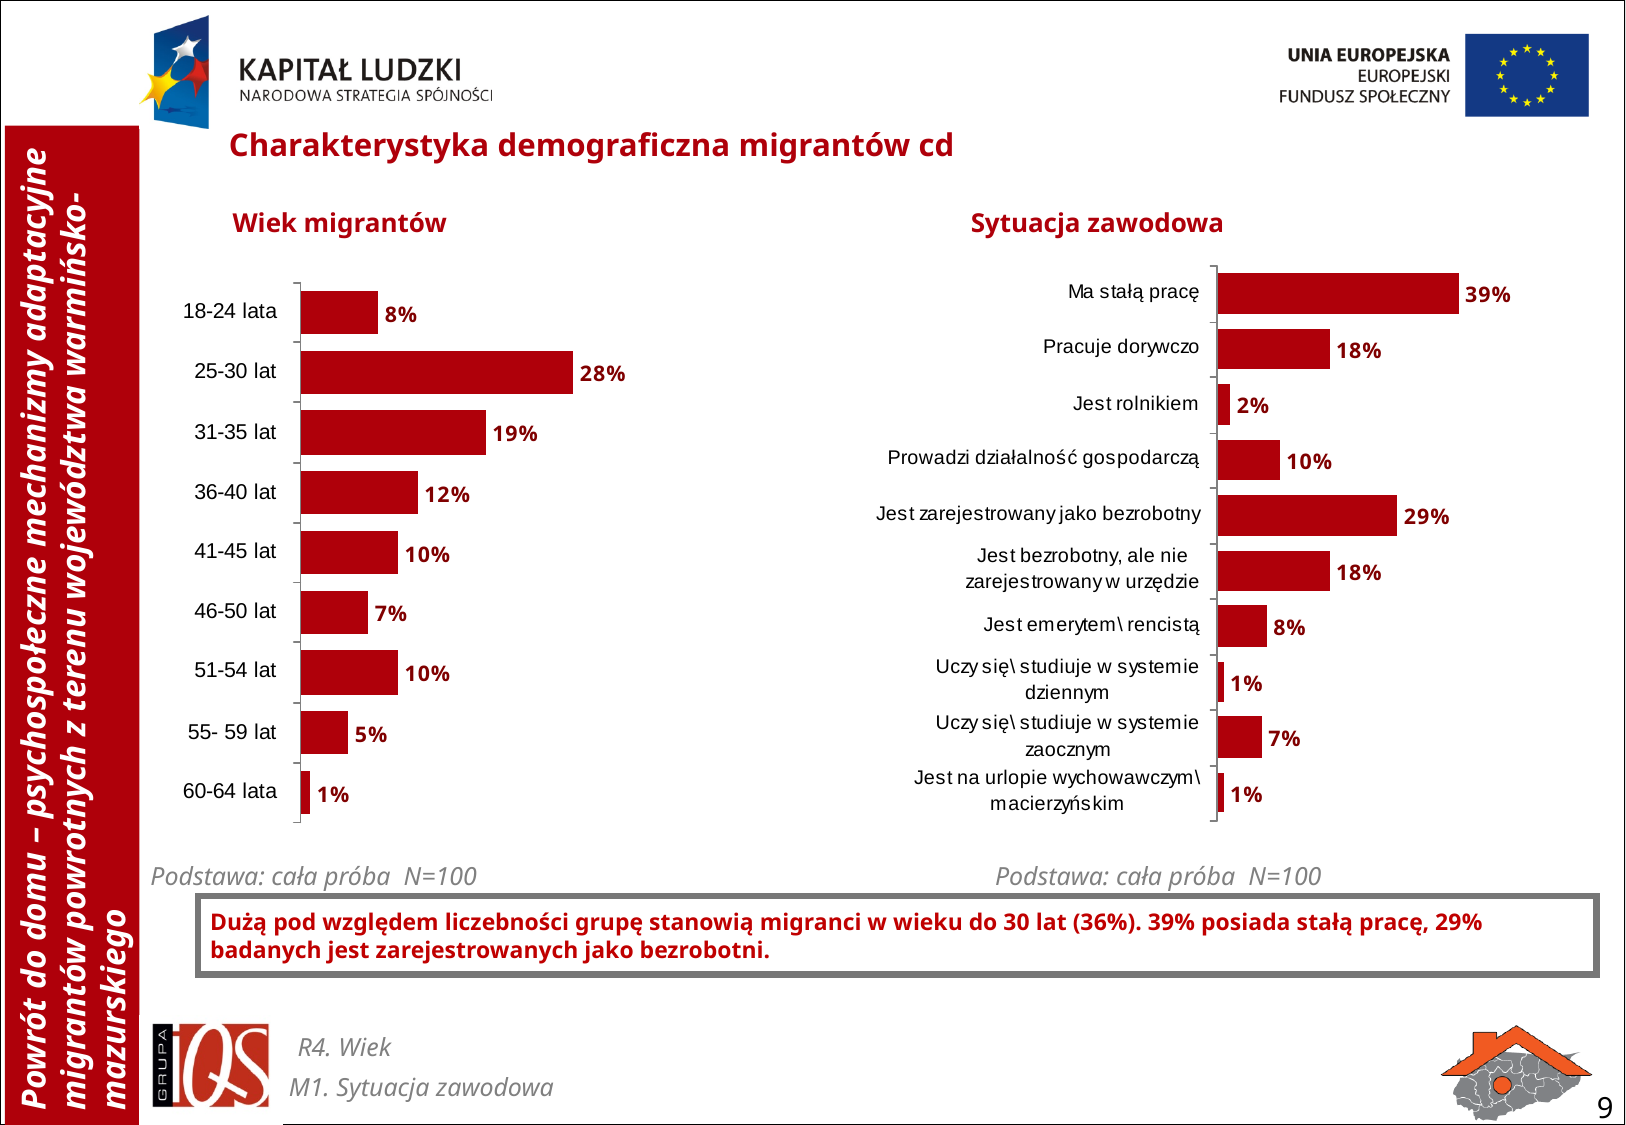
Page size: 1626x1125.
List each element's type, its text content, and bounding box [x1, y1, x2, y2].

slide_number 9 [1249, 1082, 1625, 1125]
text_box Sytuacja zawodowa [964, 205, 1575, 238]
text_box Dużą pod względem liczebności grupę stanowią migranci w wieku do 30 lat (36%). 39% posiada stałą pracę, 29% badanych jest zarejestrowanych jako bezrobotni. [198, 896, 1597, 975]
text_box Podstawa: cała próba N=100 [144, 860, 613, 891]
picture [139, 1015, 283, 1125]
picture [1438, 1023, 1594, 1082]
text_box Charakterystyka demograficzna migrantów cd [223, 125, 962, 163]
picture [1250, 7, 1617, 143]
picture [139, 15, 492, 129]
text_box R4. Wiek [285, 1031, 1387, 1062]
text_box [167, 257, 869, 841]
text_box Wiek migrantów [226, 205, 836, 238]
text_box M1. Sytuacja zawodowa [282, 1071, 1385, 1102]
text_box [870, 257, 1598, 841]
text_box Podstawa: cała próba N=100 [988, 860, 1457, 891]
